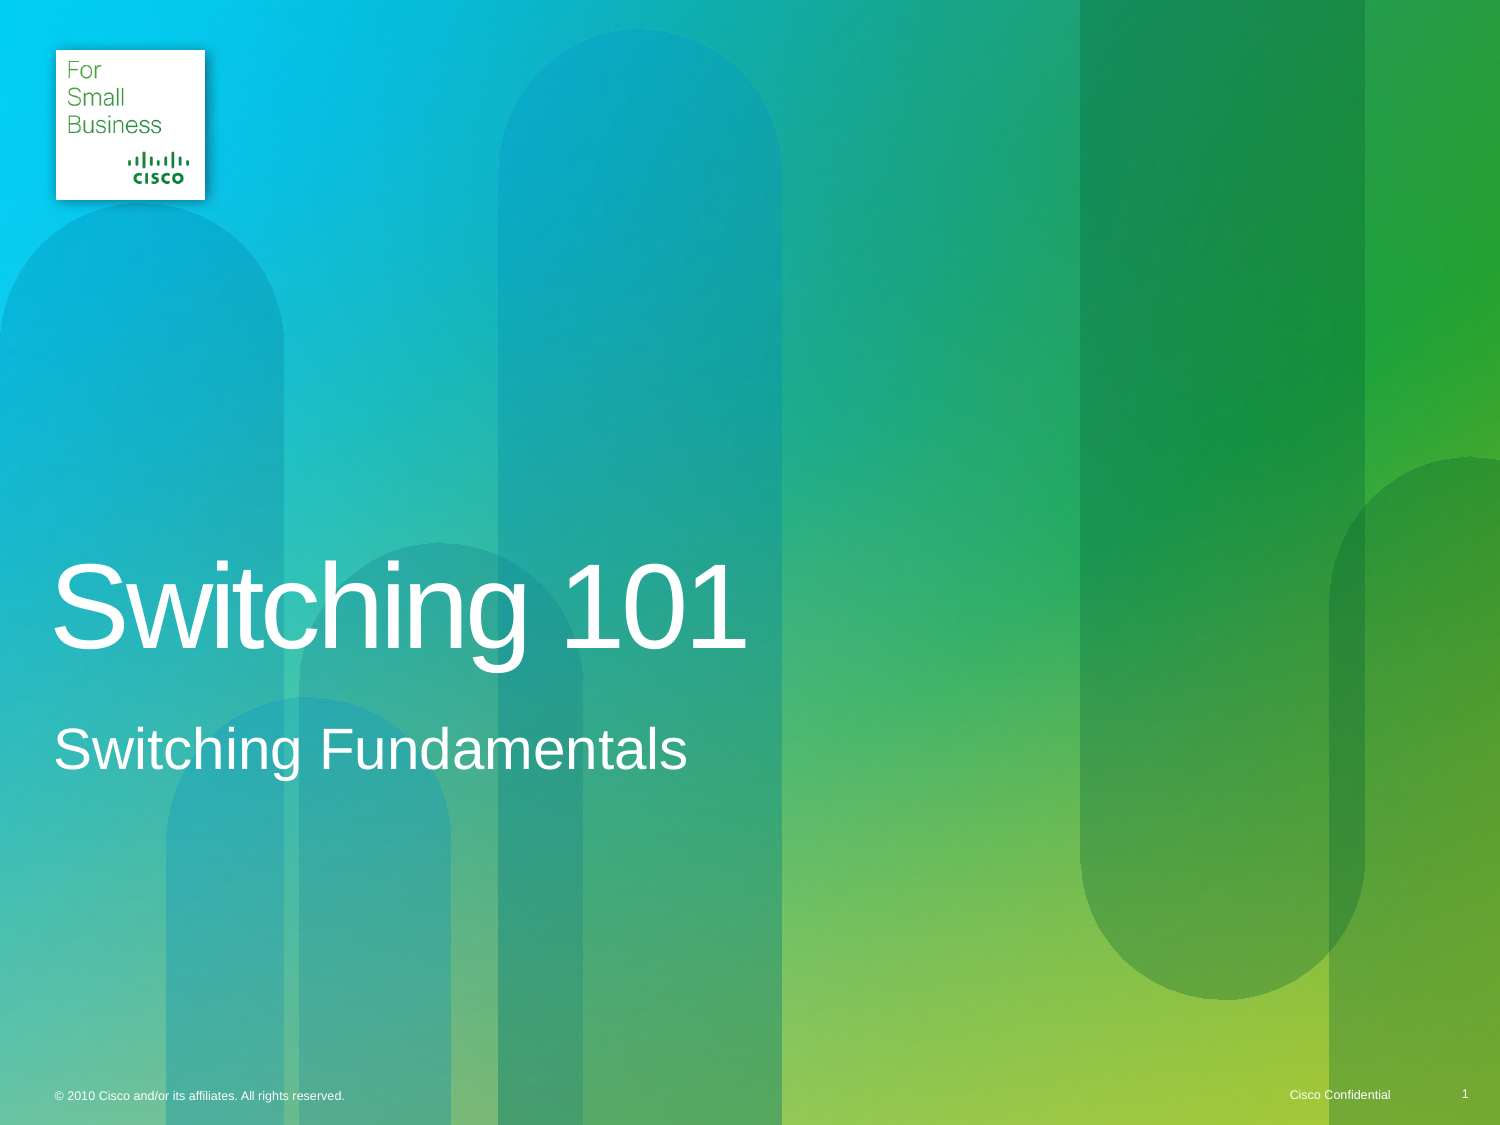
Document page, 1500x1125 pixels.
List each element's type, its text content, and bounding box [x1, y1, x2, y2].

subtitle Switching Fundamentals [38, 708, 1370, 772]
picture [0, 0, 1500, 1125]
title Switching 101 [36, 202, 1367, 682]
